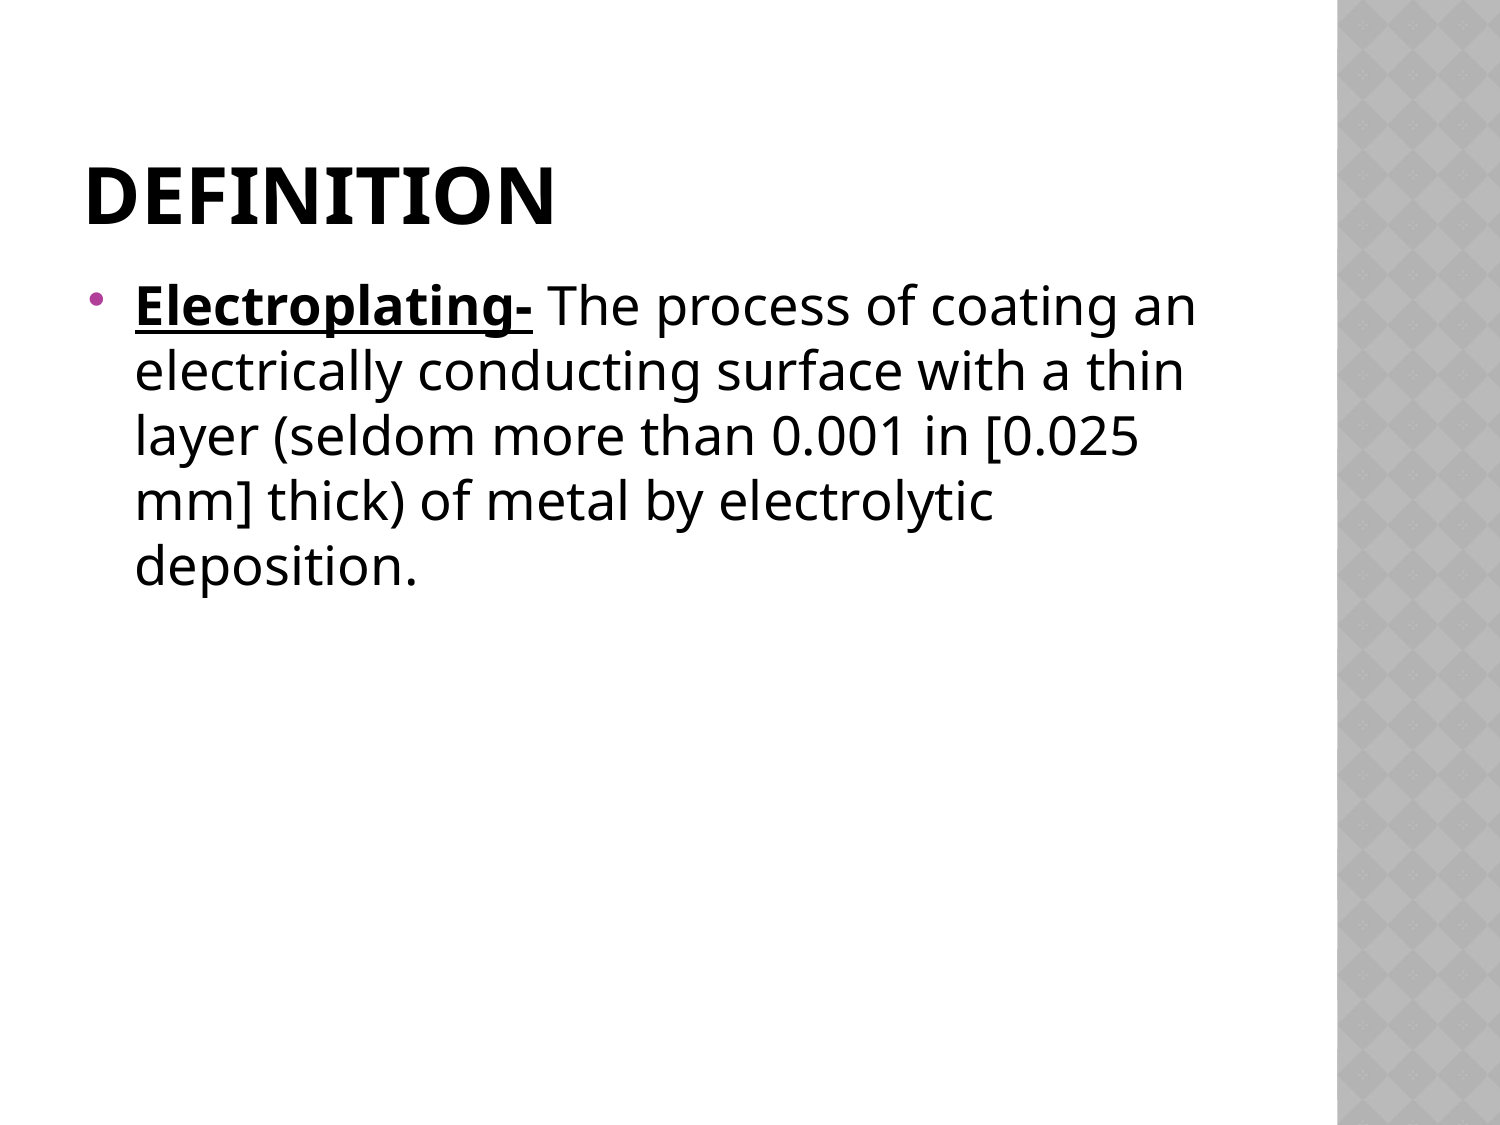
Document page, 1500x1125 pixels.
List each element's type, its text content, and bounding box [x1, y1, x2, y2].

list Electroplating- The process of coating an electrically conducting surface with a thin layer (seldom more than 0.001 in [0.025 mm] thick) of metal by electrolytic deposition. [75, 264, 1263, 1059]
title Definition [75, 52, 1263, 240]
